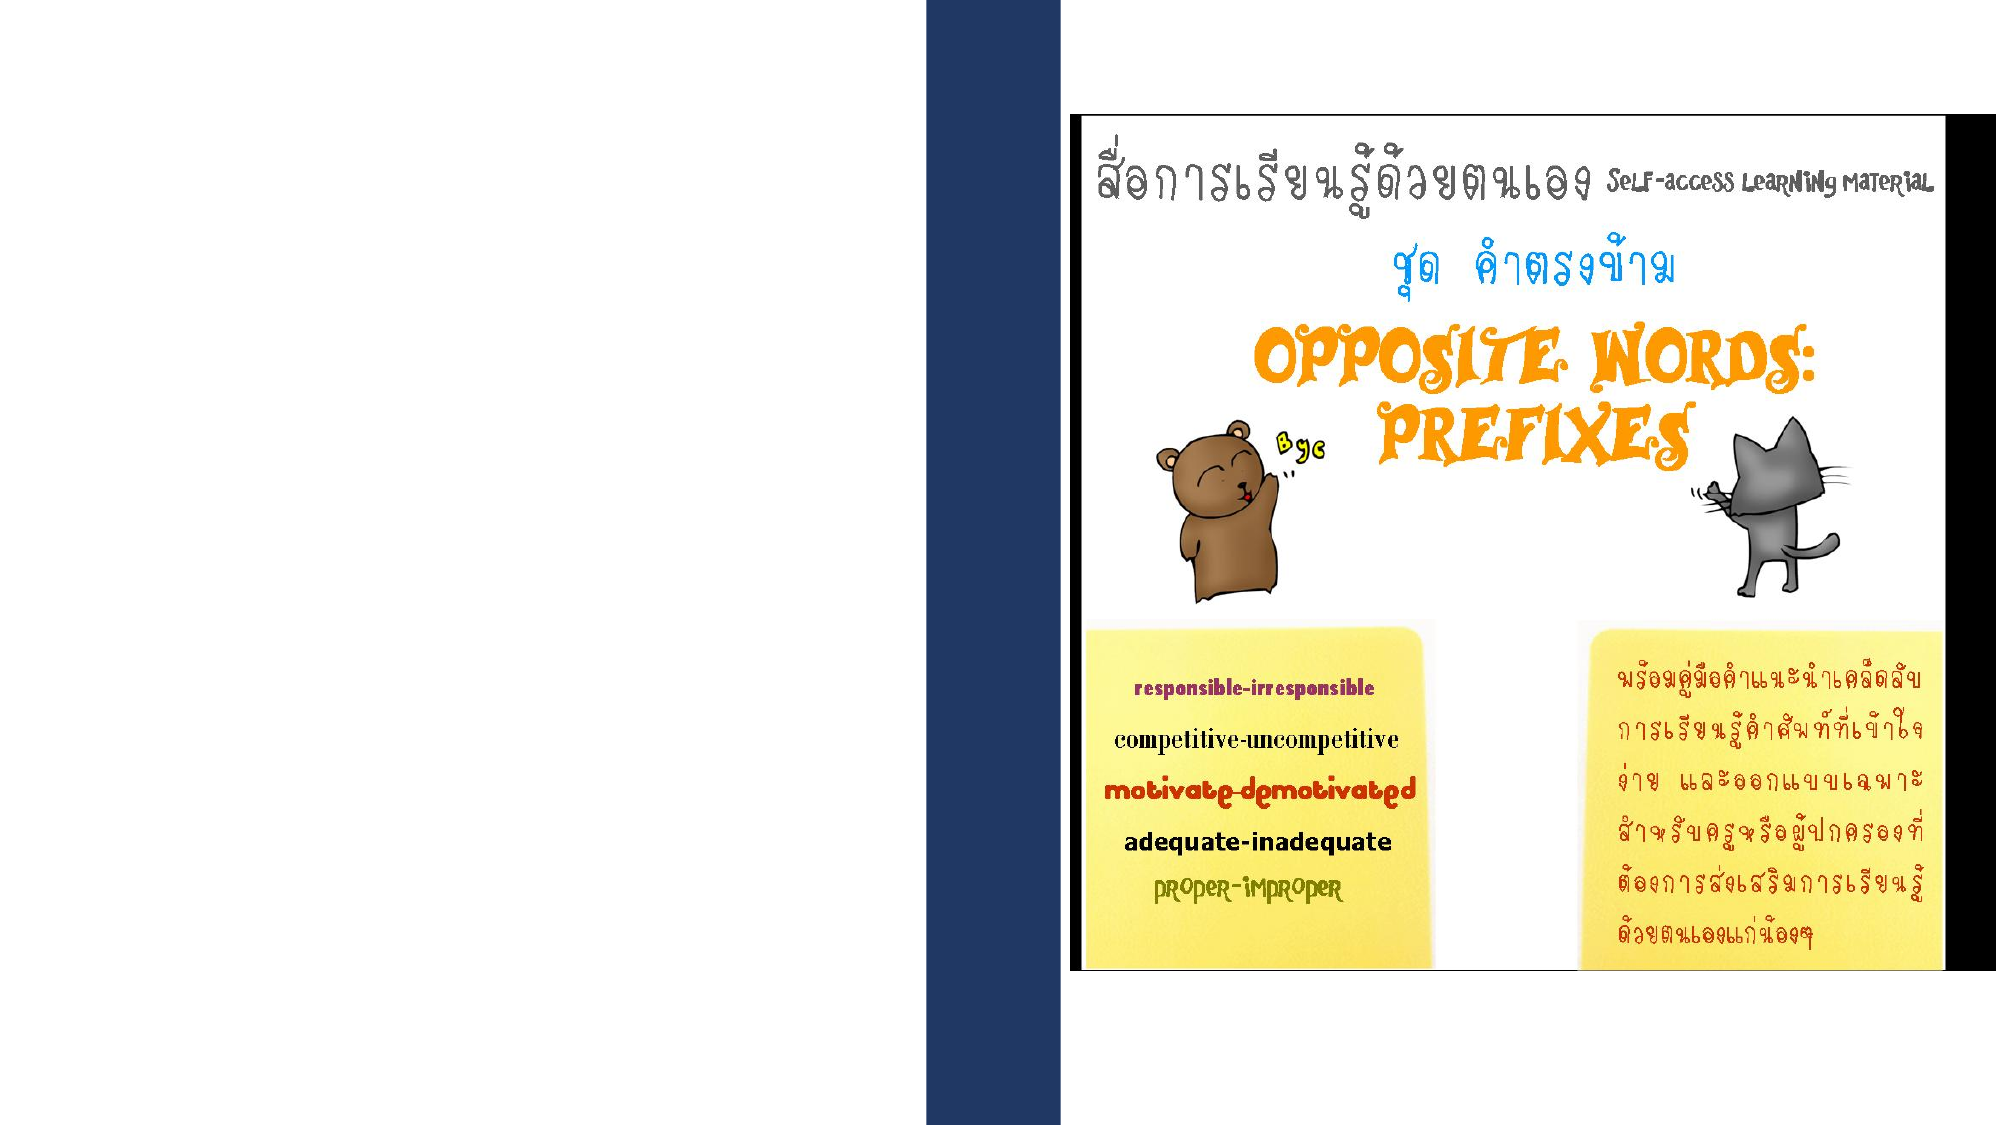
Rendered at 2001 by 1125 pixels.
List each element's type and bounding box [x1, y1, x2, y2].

picture [1070, 114, 1996, 971]
text_box [925, 0, 1062, 1125]
